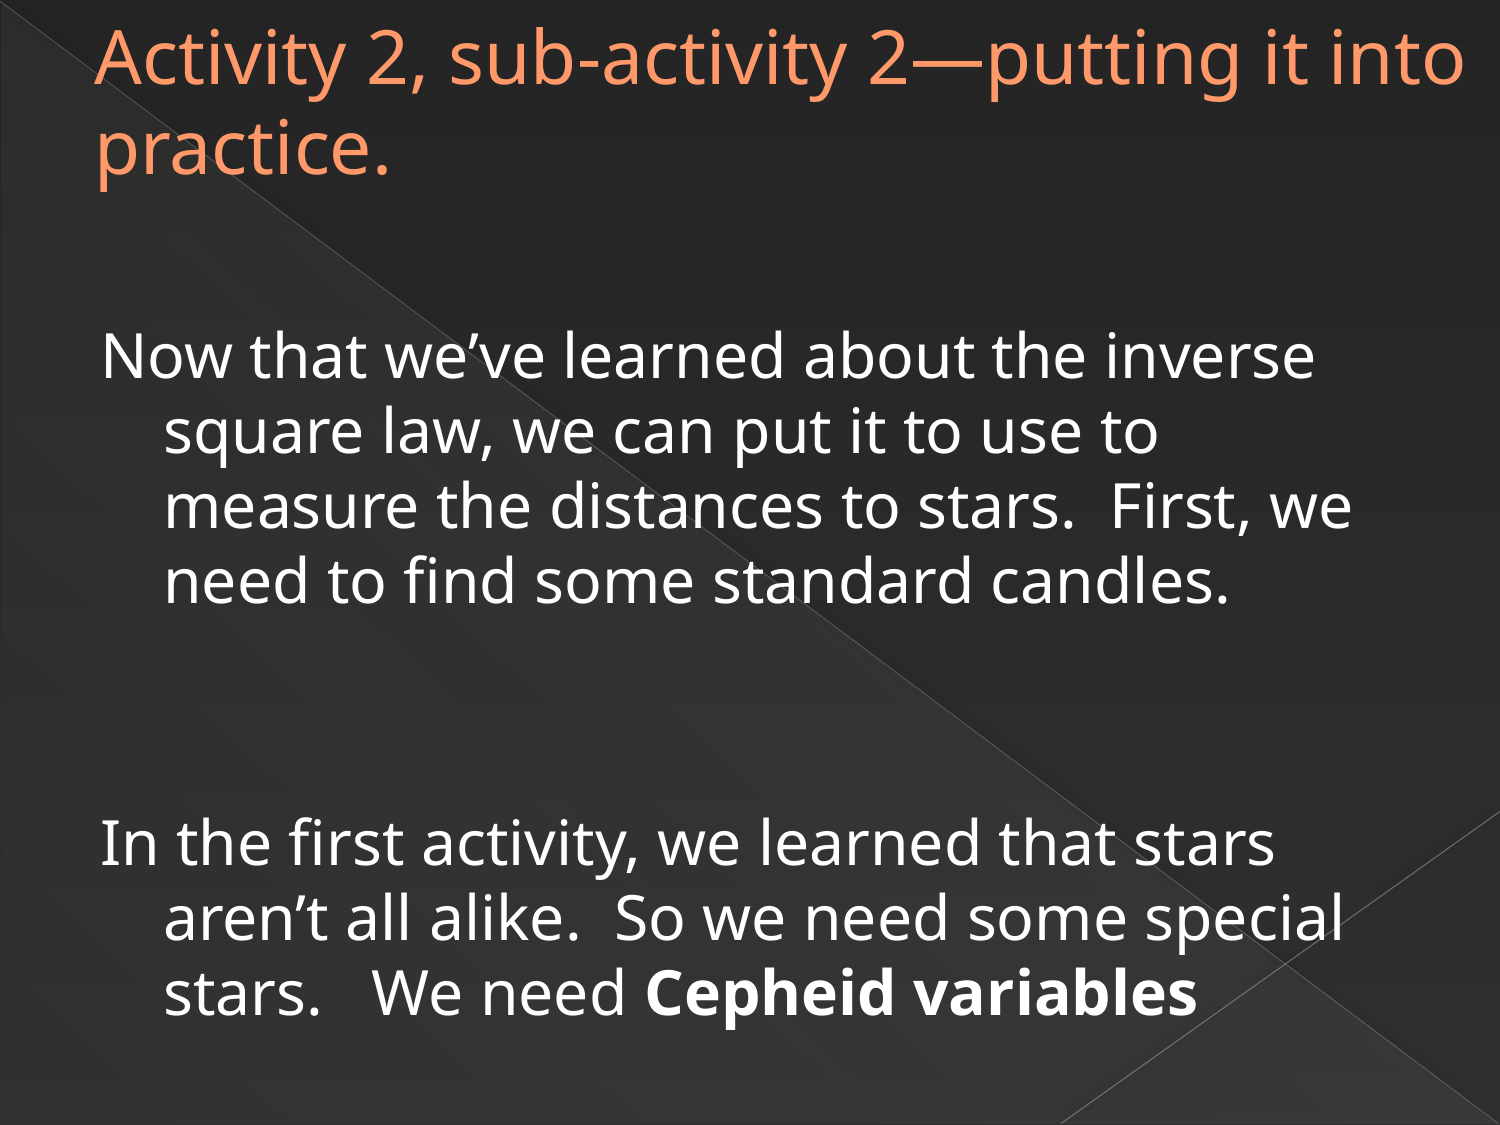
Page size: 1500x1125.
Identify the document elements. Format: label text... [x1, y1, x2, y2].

list Now that we’ve learned about the inverse square law, we can put it to use to measure the distances to stars. First, we need to find some standard candles. In the first activity, we learned that stars aren’t all alike. So we need some special stars. We need Cepheid variables [75, 308, 1425, 1059]
title Activity 2, sub-activity 2—putting it into practice. [0, 0, 1500, 200]
